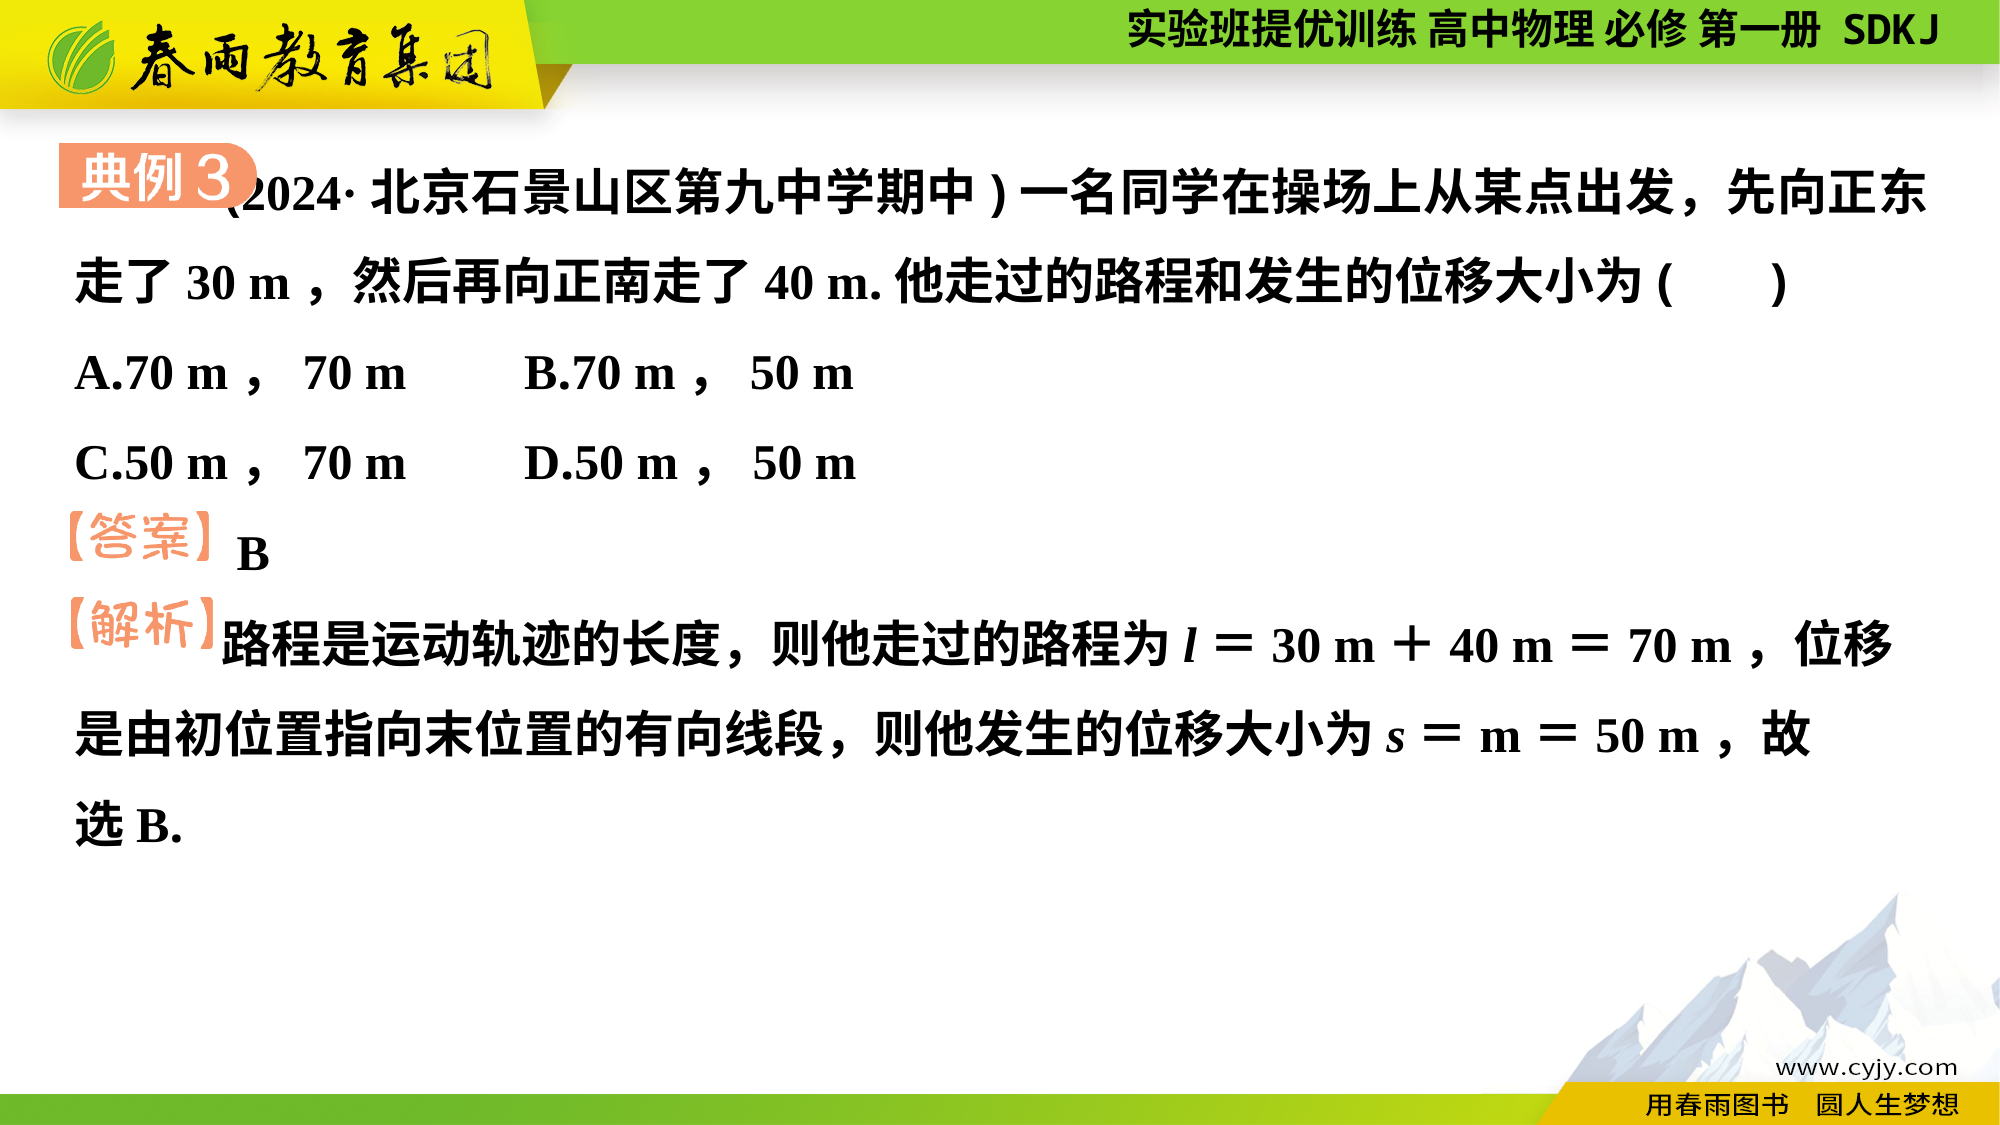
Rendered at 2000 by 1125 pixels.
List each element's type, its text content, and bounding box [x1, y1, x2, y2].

picture [0, 0, 2000, 1125]
list (2024·北京石景山区第九中学期中)一名同学在操场上从某点出发，先向正东走了30 m，然后再向正南走了40 m.他走过的路程和发生的位移大小为( ) A.70 m，70 m B.70 m，50 m C.50 m，70 m D.50 m，50 m [59, 122, 1944, 482]
text_box B [59, 482, 1944, 588]
